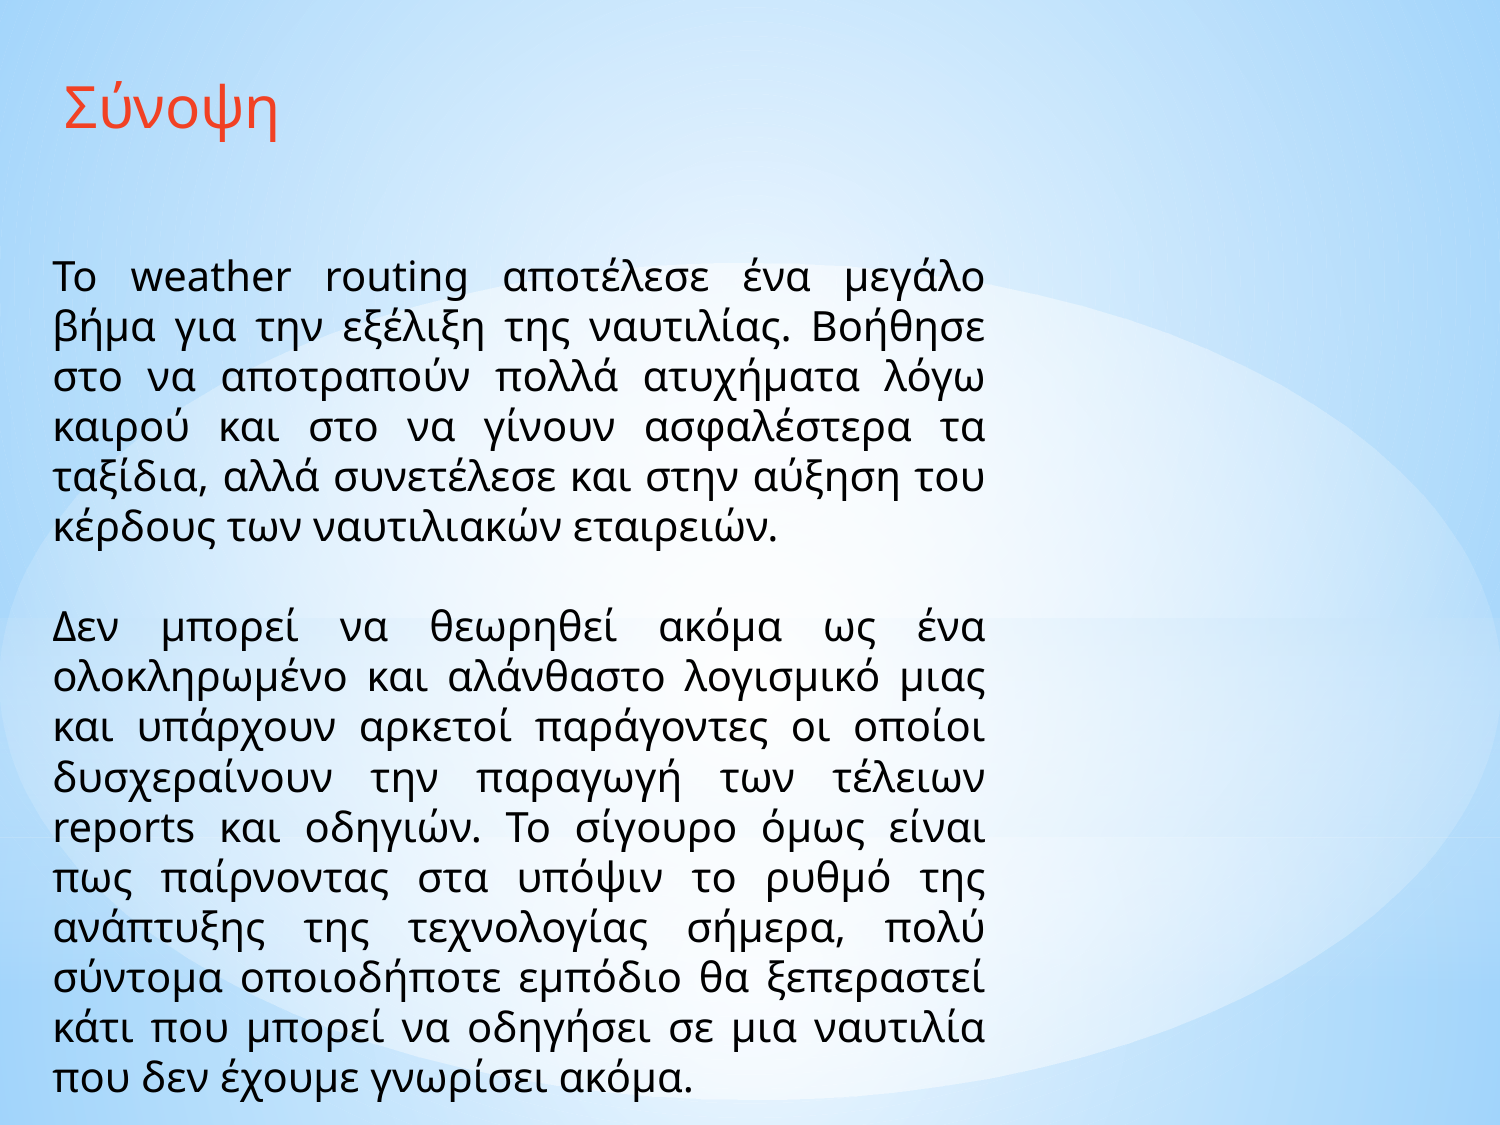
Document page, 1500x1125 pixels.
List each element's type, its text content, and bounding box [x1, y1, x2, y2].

text_box Το weather routing αποτέλεσε ένα μεγάλο βήμα για την εξέλιξη της ναυτιλίας. Βοήθησε στο να αποτραπούν πολλά ατυχήματα λόγω καιρού και στο να γίνουν ασφαλέστερα τα ταξίδια, αλλά συνετέλεσε και στην αύξηση του κέρδους των ναυτιλιακών εταιρειών. Δεν μπορεί να θεωρηθεί ακόμα ως ένα ολοκληρωμένο και αλάνθαστο λογισμικό μιας και υπάρχουν αρκετοί παράγοντες οι οποίοι δυσχεραίνουν την παραγωγή των τέλειων reports και οδηγιών. Το σίγουρο όμως είναι πως παίρνοντας στα υπόψιν το ρυθμό της ανάπτυξης της τεχνολογίας σήμερα, πολύ σύντομα οποιοδήποτε εμπόδιο θα ξεπεραστεί κάτι που μπορεί να οδηγήσει σε μια ναυτιλία που δεν έχουμε γνωρίσει ακόμα. [37, 142, 1001, 1108]
text_box Σύνοψη [49, 62, 670, 142]
